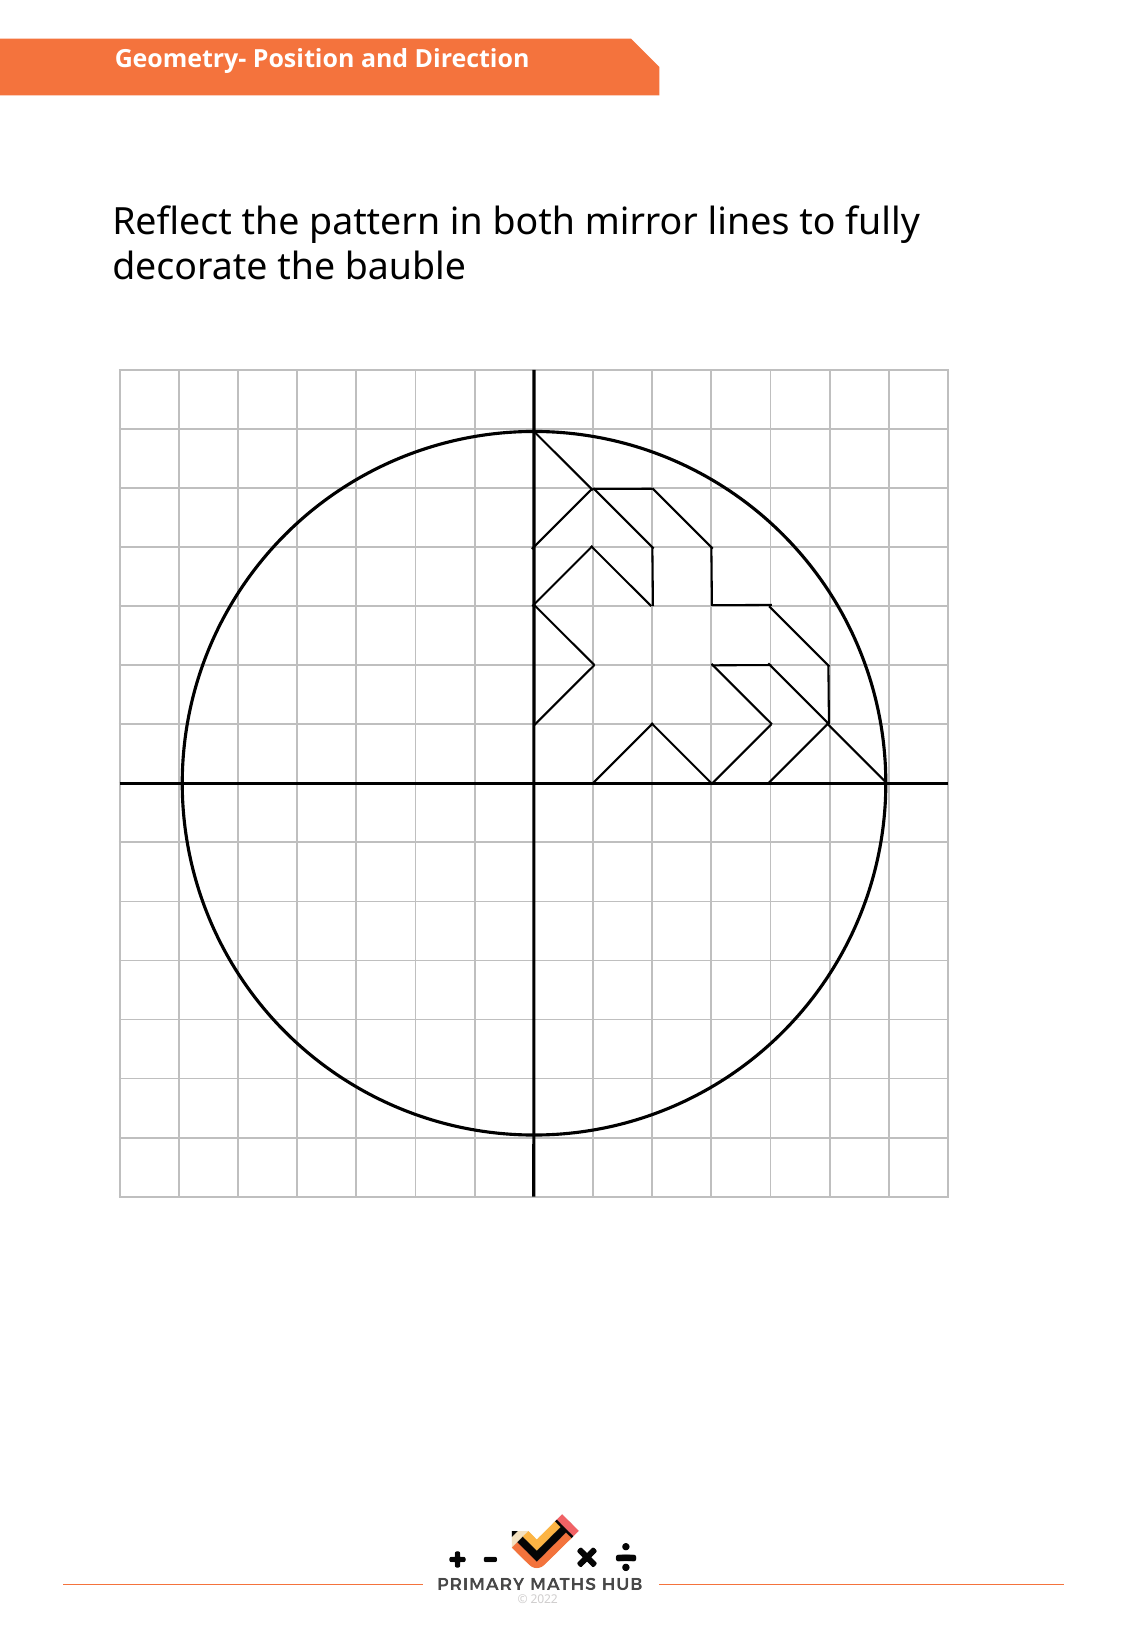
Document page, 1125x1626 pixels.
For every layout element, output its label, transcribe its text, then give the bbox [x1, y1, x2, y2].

table_cell [890, 725, 947, 782]
table_header [121, 371, 178, 428]
table_cell [180, 430, 237, 487]
table_cell [121, 785, 178, 841]
table_cell [890, 548, 947, 605]
table_cell [594, 1117, 651, 1137]
table_cell [653, 430, 710, 476]
table_cell [298, 1139, 355, 1196]
table_cell [594, 430, 651, 450]
table_cell [867, 843, 888, 901]
table_header [416, 371, 474, 428]
table_cell [890, 785, 947, 841]
table_cell [840, 902, 888, 960]
table_cell [180, 1079, 237, 1137]
table_cell [180, 1020, 237, 1078]
table_cell [121, 1020, 178, 1078]
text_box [826, 723, 888, 784]
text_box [532, 549, 590, 607]
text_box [652, 488, 713, 549]
table_cell [541, 1132, 592, 1137]
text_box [534, 666, 595, 726]
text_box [590, 549, 652, 607]
table_cell [180, 843, 201, 901]
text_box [592, 723, 651, 784]
table_header [298, 371, 355, 428]
text_box [181, 784, 534, 1137]
table_cell [841, 607, 888, 664]
table_cell [831, 1139, 888, 1196]
table_cell [798, 548, 829, 588]
table_cell [121, 489, 178, 546]
table_cell [357, 1139, 415, 1196]
table_cell [239, 548, 270, 588]
table_cell [771, 1020, 829, 1078]
table_cell [831, 961, 888, 1019]
table_cell [180, 961, 237, 1019]
table_cell [653, 1090, 710, 1137]
table_cell [831, 1020, 888, 1078]
table_cell [890, 489, 947, 546]
table_cell [883, 785, 888, 841]
table_cell [180, 607, 227, 664]
table_cell [239, 430, 296, 487]
table_cell [831, 1079, 888, 1137]
table_cell [536, 1139, 592, 1196]
table_header [180, 371, 237, 428]
table_cell [831, 430, 888, 487]
table_cell [416, 430, 474, 450]
table_cell [771, 430, 829, 487]
text_box [593, 435, 882, 723]
table_cell [476, 430, 514, 435]
table_cell [180, 725, 185, 782]
table_cell [476, 1132, 527, 1137]
text_box [181, 430, 534, 783]
table_cell [890, 1020, 947, 1078]
table_cell [890, 843, 947, 901]
table_cell [239, 1020, 296, 1078]
picture [432, 1512, 648, 1597]
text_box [534, 607, 595, 666]
table_cell [731, 489, 770, 520]
table_cell [298, 1079, 355, 1137]
table_cell [121, 607, 178, 664]
table_header [890, 371, 947, 428]
table_header [653, 371, 710, 428]
table_cell [890, 430, 947, 487]
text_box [768, 722, 829, 784]
table_cell [239, 489, 296, 546]
table_cell [798, 979, 829, 1019]
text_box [768, 667, 829, 722]
table_cell [180, 548, 237, 605]
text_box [531, 488, 593, 549]
table_cell [121, 1139, 178, 1196]
table_cell [298, 1047, 338, 1078]
table_header [712, 371, 770, 428]
table_cell [416, 1139, 474, 1196]
table_cell [121, 843, 178, 901]
table_cell [121, 1079, 178, 1137]
table_cell [121, 725, 178, 782]
table_cell [868, 666, 888, 723]
text_box Reflect the pattern in both mirror lines to fully decorate the bauble [97, 189, 1064, 295]
table_cell [890, 607, 947, 664]
table_cell [730, 1047, 770, 1078]
table_cell [180, 785, 185, 841]
table_cell [298, 430, 355, 487]
text_box Geometry- Position and Direction [0, 37, 661, 97]
table_cell [239, 979, 270, 1019]
table_cell [771, 489, 829, 546]
table_cell [831, 489, 888, 546]
table_cell [712, 430, 770, 487]
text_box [532, 430, 593, 488]
table_cell [239, 1079, 296, 1137]
table_cell [890, 902, 947, 960]
table_cell [121, 961, 178, 1019]
table_cell [121, 666, 178, 723]
table_cell [121, 548, 178, 605]
table_cell [653, 1139, 710, 1196]
table_cell [121, 902, 178, 960]
table_cell [180, 489, 237, 546]
table_cell [180, 666, 200, 723]
table_cell [712, 1139, 770, 1196]
table_cell [476, 1139, 532, 1196]
table_cell [239, 1139, 296, 1196]
table_header [831, 371, 888, 428]
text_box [711, 724, 772, 785]
table_cell [712, 1079, 770, 1137]
table_header [239, 371, 296, 428]
text_box © 2022 [429, 1584, 646, 1614]
table_header [594, 371, 651, 428]
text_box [593, 489, 652, 549]
table_header [771, 371, 829, 428]
table_cell [890, 1139, 947, 1196]
table_cell [180, 902, 228, 960]
table_cell [771, 1139, 829, 1196]
table_header [536, 371, 592, 428]
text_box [768, 606, 830, 667]
text_box [535, 726, 592, 783]
table_cell [180, 1139, 237, 1196]
text_box [535, 784, 887, 1137]
table_cell [416, 1117, 474, 1137]
table_cell [121, 430, 178, 487]
table_cell [357, 1090, 415, 1137]
table_cell [298, 489, 337, 520]
table_cell [831, 548, 888, 605]
table_header [357, 371, 415, 428]
table_cell [594, 1139, 651, 1196]
table_header [476, 371, 532, 428]
table_cell [890, 1079, 947, 1137]
table_cell [357, 430, 415, 477]
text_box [711, 666, 768, 724]
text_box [651, 722, 711, 784]
table_cell [771, 1079, 829, 1137]
table_cell [890, 666, 947, 723]
table_cell [890, 961, 947, 1019]
